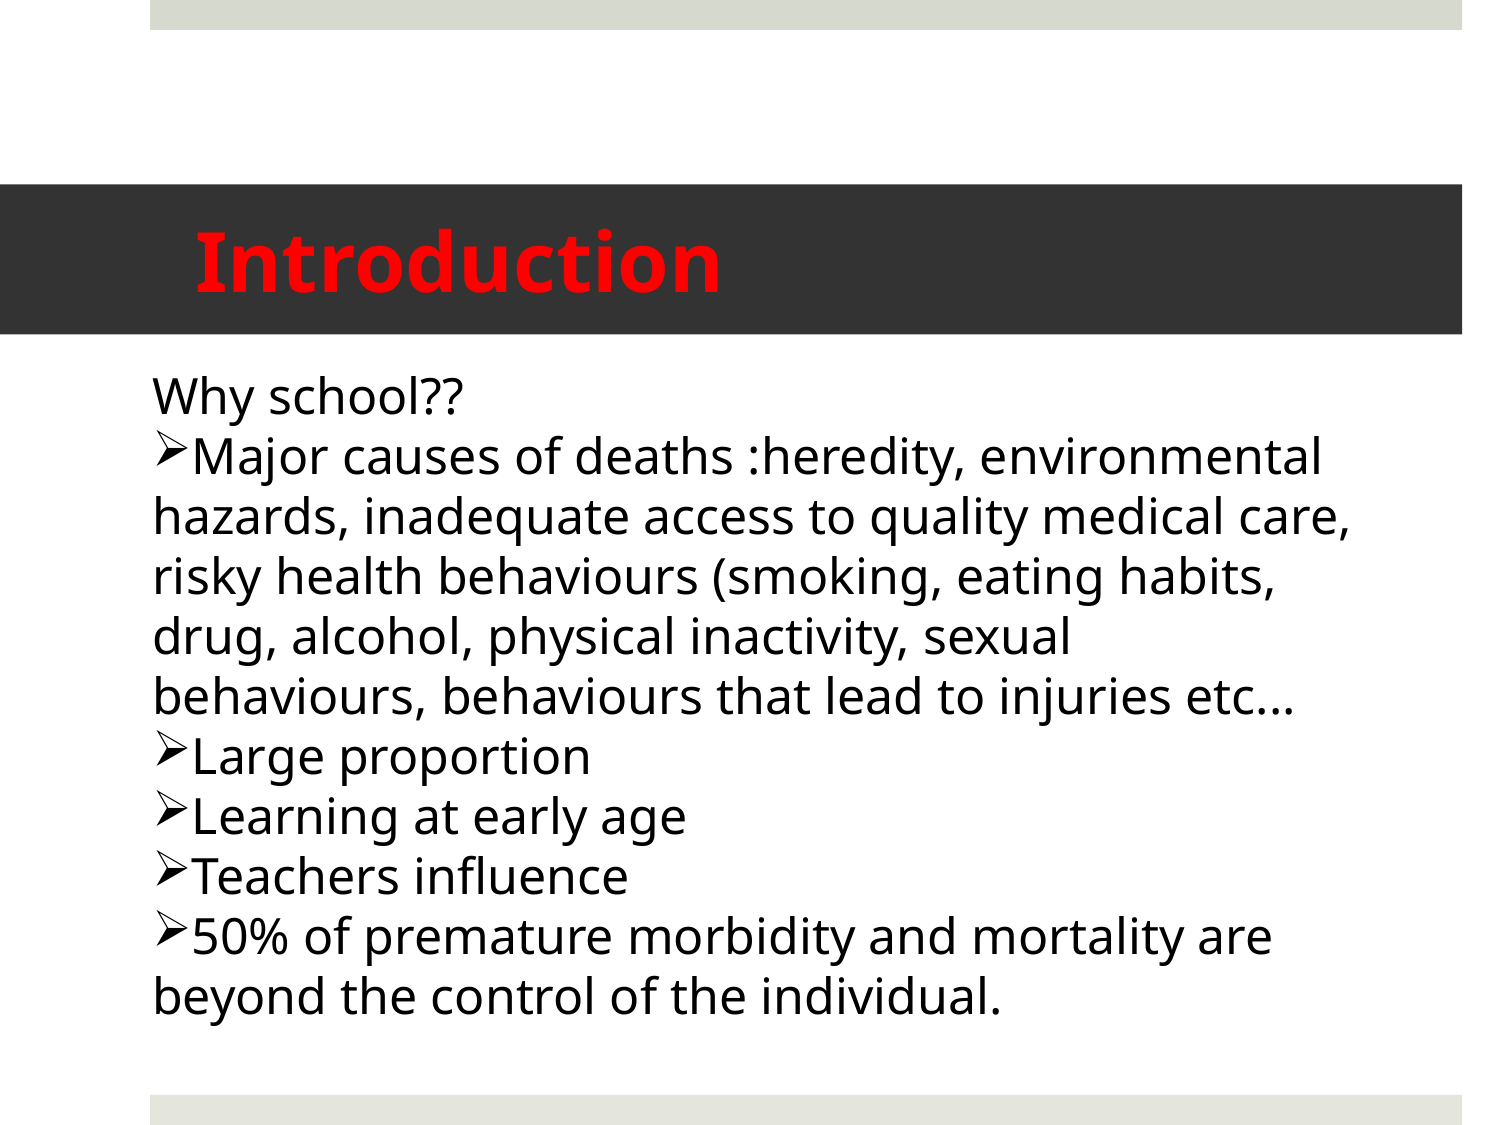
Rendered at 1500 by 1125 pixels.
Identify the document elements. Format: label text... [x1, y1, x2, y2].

title Introduction [0, 184, 1463, 335]
text_box Why school?? Major causes of deaths :heredity, environmental hazards, inadequate access to quality medical care, risky health behaviours (smoking, eating habits, drug, alcohol, physical inactivity, sexual behaviours, behaviours that lead to injuries etc... Large proportion Learning at early age Teachers influence 50% of premature morbidity and mortality are beyond the control of the individual. [137, 287, 1375, 1033]
